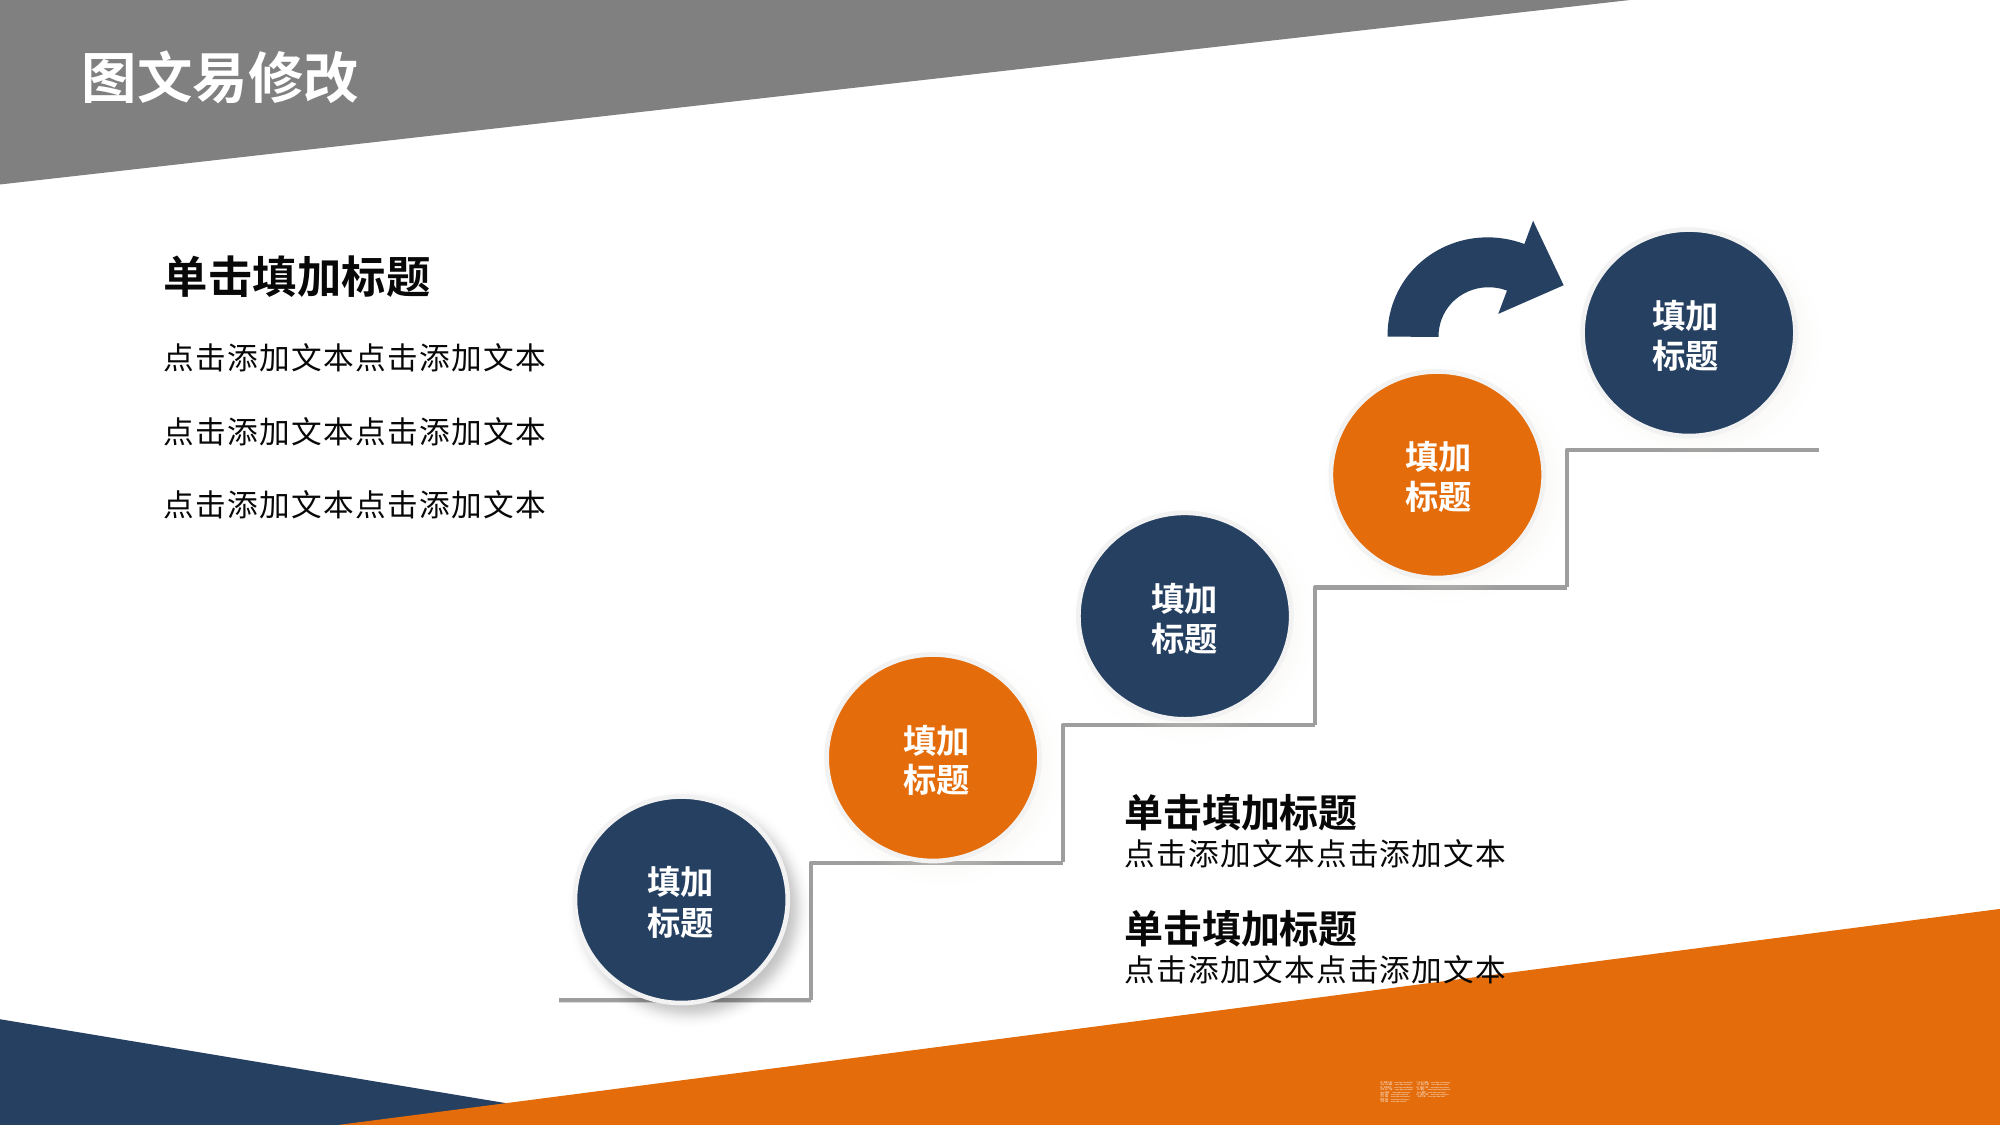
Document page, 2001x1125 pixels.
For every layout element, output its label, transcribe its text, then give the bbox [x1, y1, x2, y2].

text_box 单击填加标题 点击添加文本点击添加文本 单击填加标题 点击添加文本点击添加文本 [1824, 780, 1930, 996]
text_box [1078, 512, 1292, 720]
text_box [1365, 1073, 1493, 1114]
text_box 图文易修改 [0, 42, 441, 110]
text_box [574, 796, 789, 1004]
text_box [1330, 371, 1544, 579]
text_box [826, 654, 1040, 862]
text_box 单击填加标题 点击添加文本点击添加文本 点击添加文本点击添加文本 点击添加文本点击添加文本 [149, 168, 772, 530]
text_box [1582, 229, 1796, 437]
text_box [1387, 220, 1564, 337]
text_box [558, 449, 1820, 1001]
